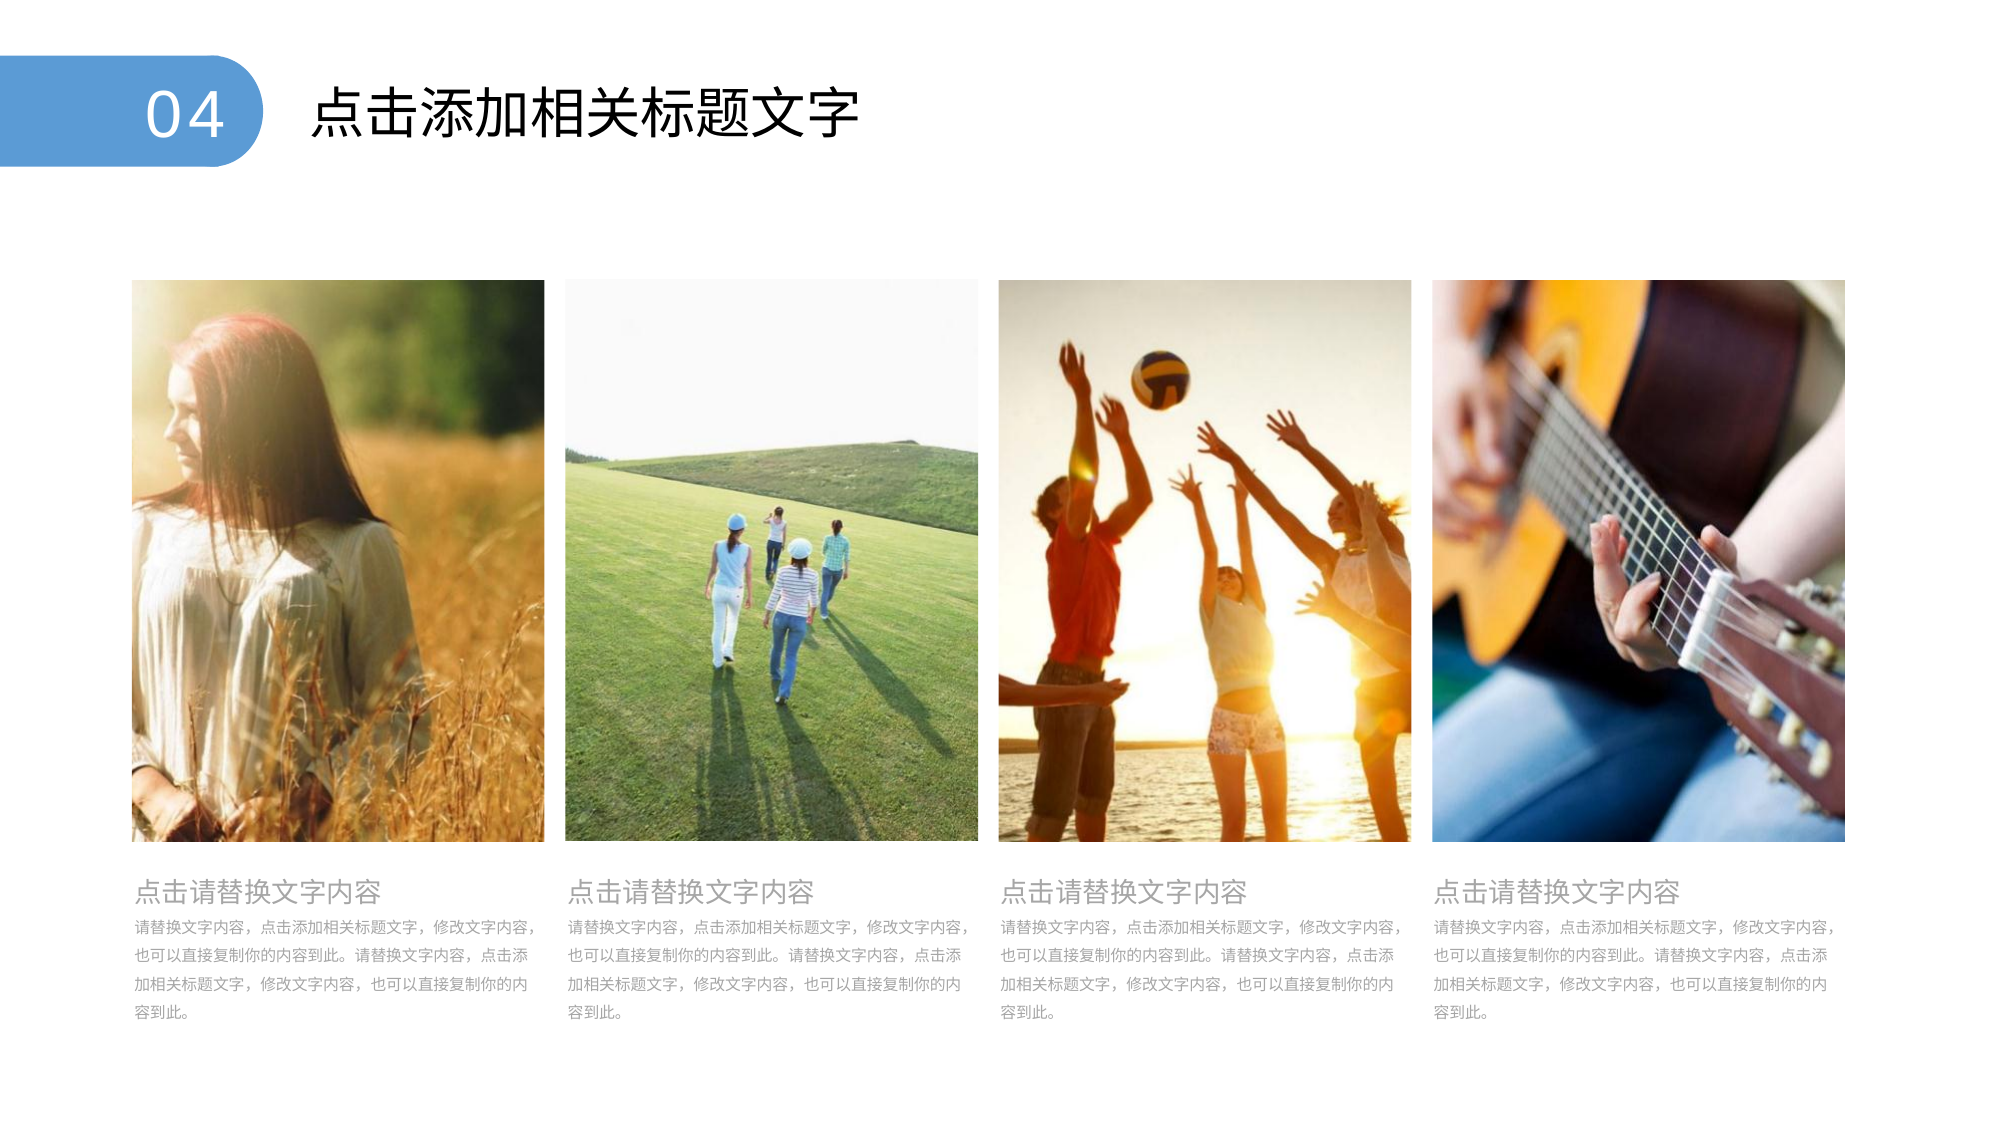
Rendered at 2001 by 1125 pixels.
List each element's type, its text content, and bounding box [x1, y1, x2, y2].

text_box 点击添加相关标题文字 [318, 70, 910, 152]
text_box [0, 55, 318, 167]
text_box [998, 280, 1412, 842]
text_box [1431, 280, 1846, 842]
text_box 点击请替换文字内容 请替换文字内容，点击添加相关标题文字，修改文字内容，也可以直接复制你的内容到此。请替换文字内容，点击添加相关标题文字，修改文字内容，也可以直接复制你的内容到此。 [1418, 850, 1865, 1028]
text_box 点击请替换文字内容 请替换文字内容，点击添加相关标题文字，修改文字内容，也可以直接复制你的内容到此。请替换文字内容，点击添加相关标题文字，修改文字内容，也可以直接复制你的内容到此。 [552, 850, 985, 1028]
text_box [564, 279, 979, 842]
text_box 点击请替换文字内容 请替换文字内容，点击添加相关标题文字，修改文字内容，也可以直接复制你的内容到此。请替换文字内容，点击添加相关标题文字，修改文字内容，也可以直接复制你的内容到此。 [985, 850, 1418, 1028]
text_box 点击请替换文字内容 请替换文字内容，点击添加相关标题文字，修改文字内容，也可以直接复制你的内容到此。请替换文字内容，点击添加相关标题文字，修改文字内容，也可以直接复制你的内容到此。 [119, 851, 552, 1028]
text_box [131, 280, 546, 842]
